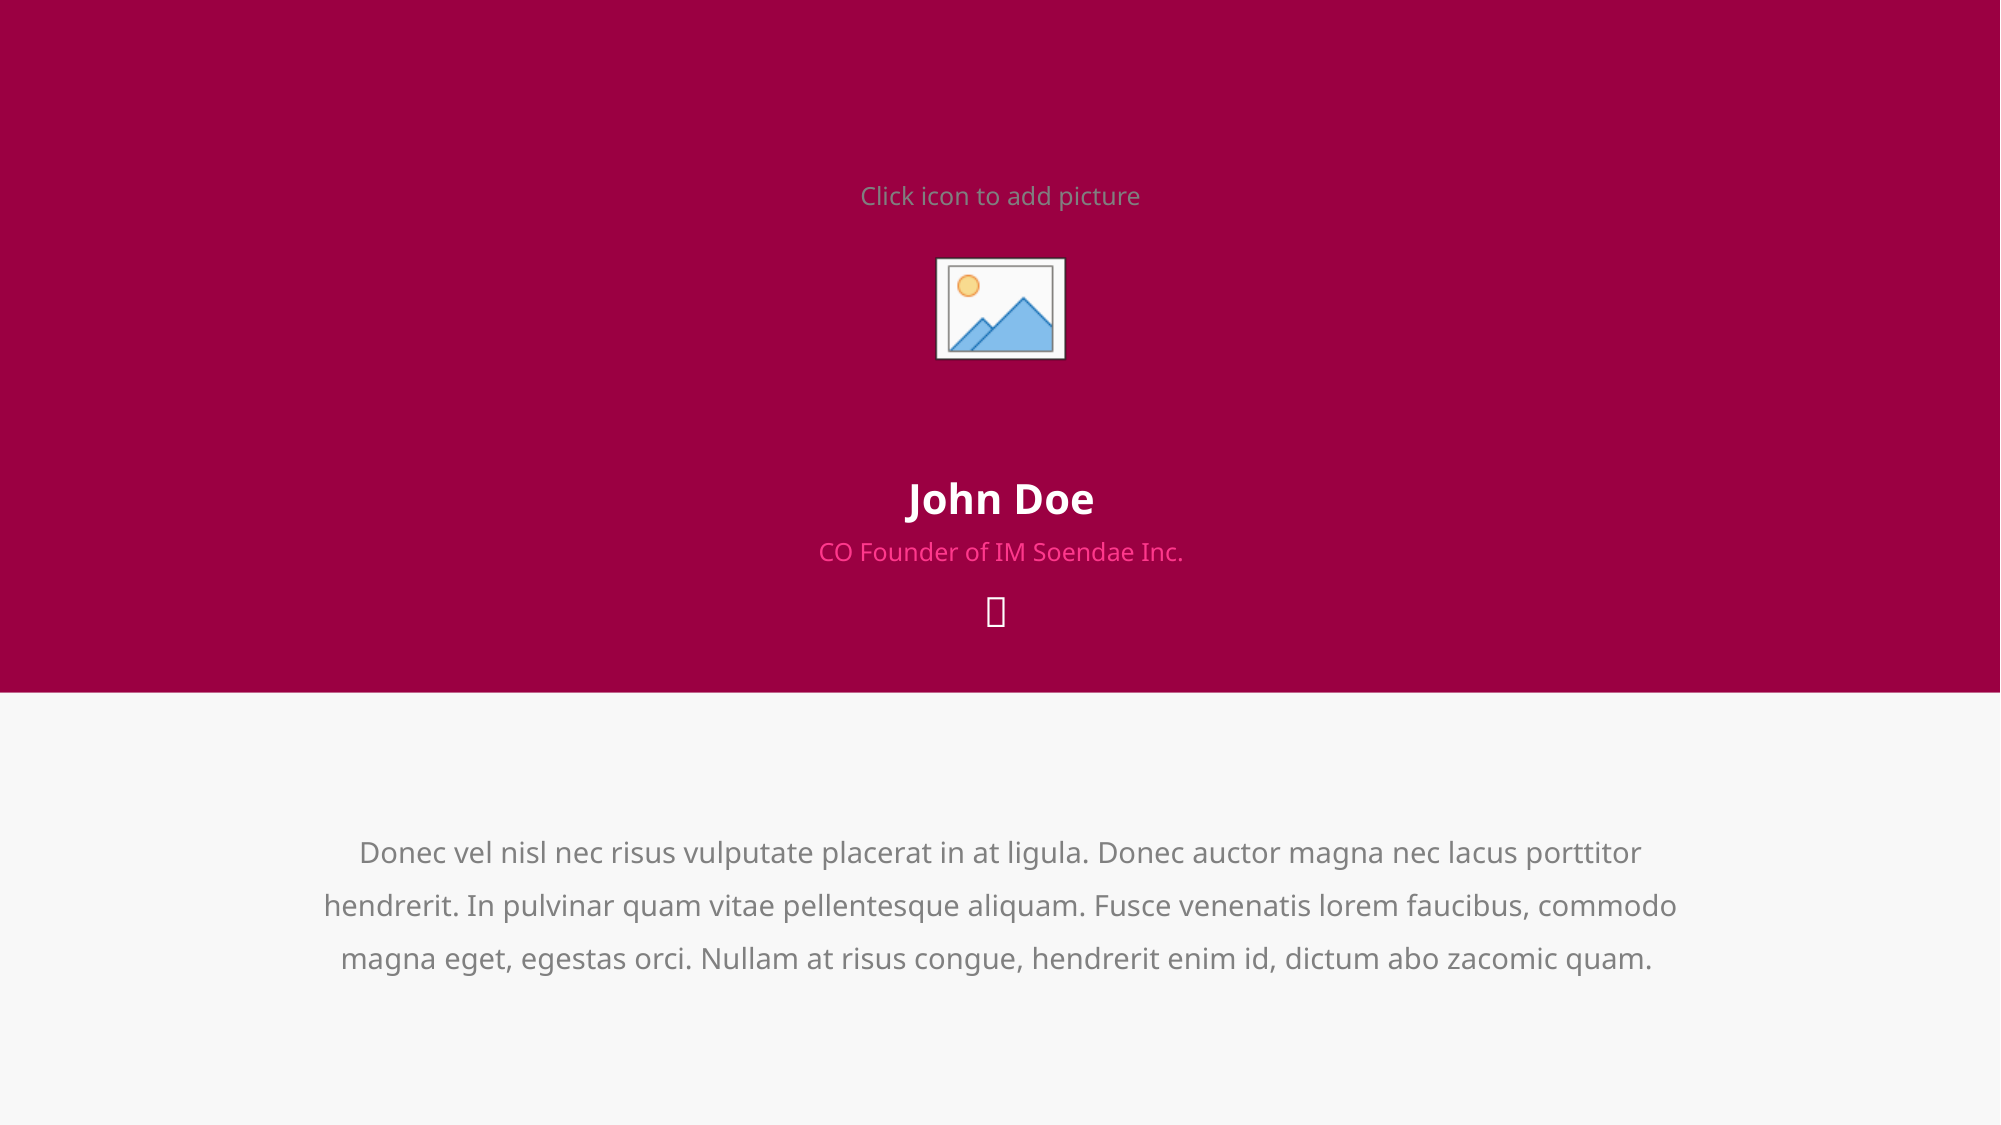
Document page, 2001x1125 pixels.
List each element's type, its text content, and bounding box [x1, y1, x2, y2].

list Donec vel nisl nec risus vulputate placerat in at ligula. Donec auctor magna nec lacus porttitor hendrerit. In pulvinar quam vitae pellentesque aliquam. Fusce venenatis lorem faucibus, commodo magna eget, egestas orci. Nullam at risus congue, hendrerit enim id, dictum abo zacomic quam. [291, 817, 1712, 989]
list  [951, 574, 1052, 649]
list CO Founder of IM Soendae Inc. [411, 534, 1593, 569]
list John Doe [411, 476, 1593, 520]
picture [861, 170, 1141, 449]
